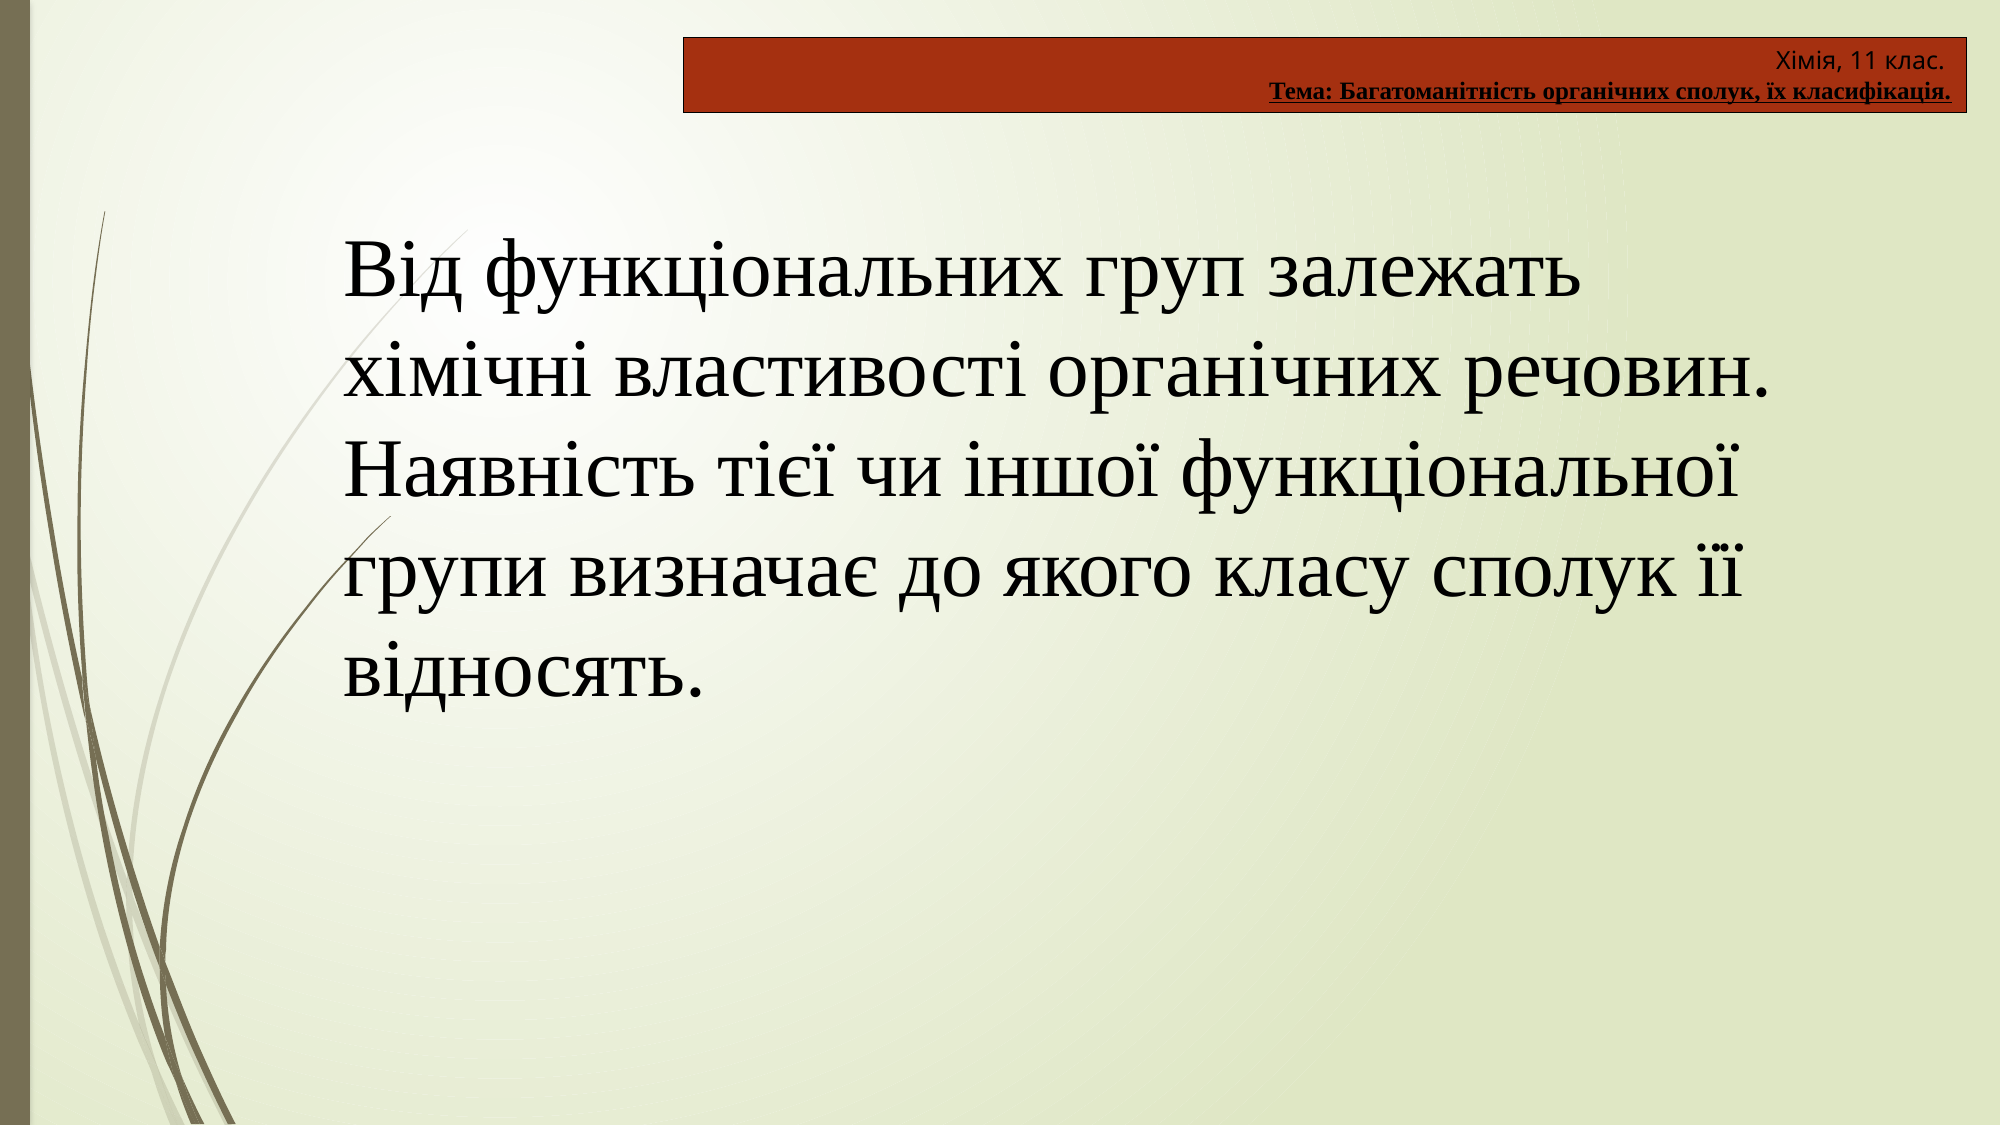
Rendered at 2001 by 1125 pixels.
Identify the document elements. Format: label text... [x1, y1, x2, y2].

text_box Хімія, 11 клас. Тема: Багатоманітність органічних сполук, їх класифікація. [683, 37, 1967, 113]
text_box Від функціональних груп залежать хімічні властивості органічних речовин. Наявність тієї чи іншої функціональної групи визначає до якого класу сполук її відносять. [328, 205, 1795, 721]
